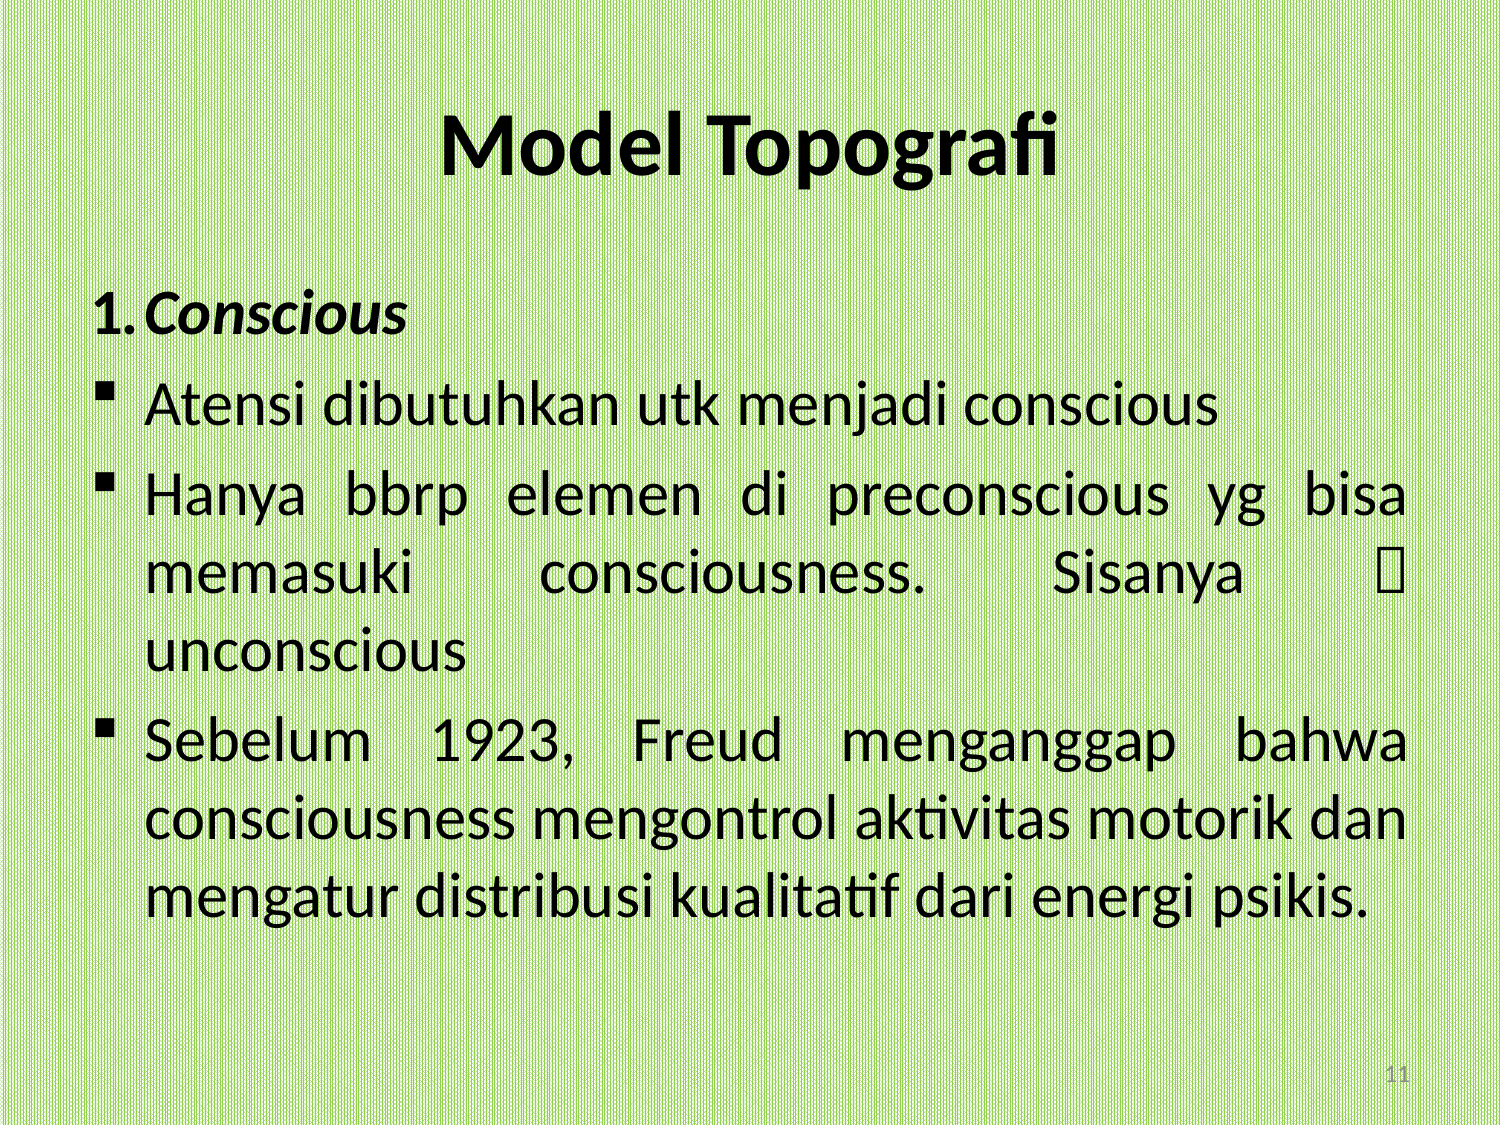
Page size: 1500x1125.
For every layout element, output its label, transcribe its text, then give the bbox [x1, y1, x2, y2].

slide_number 11 [1074, 1042, 1425, 1103]
list 1. Conscious Atensi dibutuhkan utk menjadi conscious Hanya bbrp elemen di preconscious yg bisa memasuki consciousness. Sisanya  unconscious Sebelum 1923, Freud menganggap bahwa consciousness mengontrol aktivitas motorik dan mengatur distribusi kualitatif dari energi psikis. [75, 262, 1425, 1005]
title Model Topografi [75, 45, 1425, 233]
